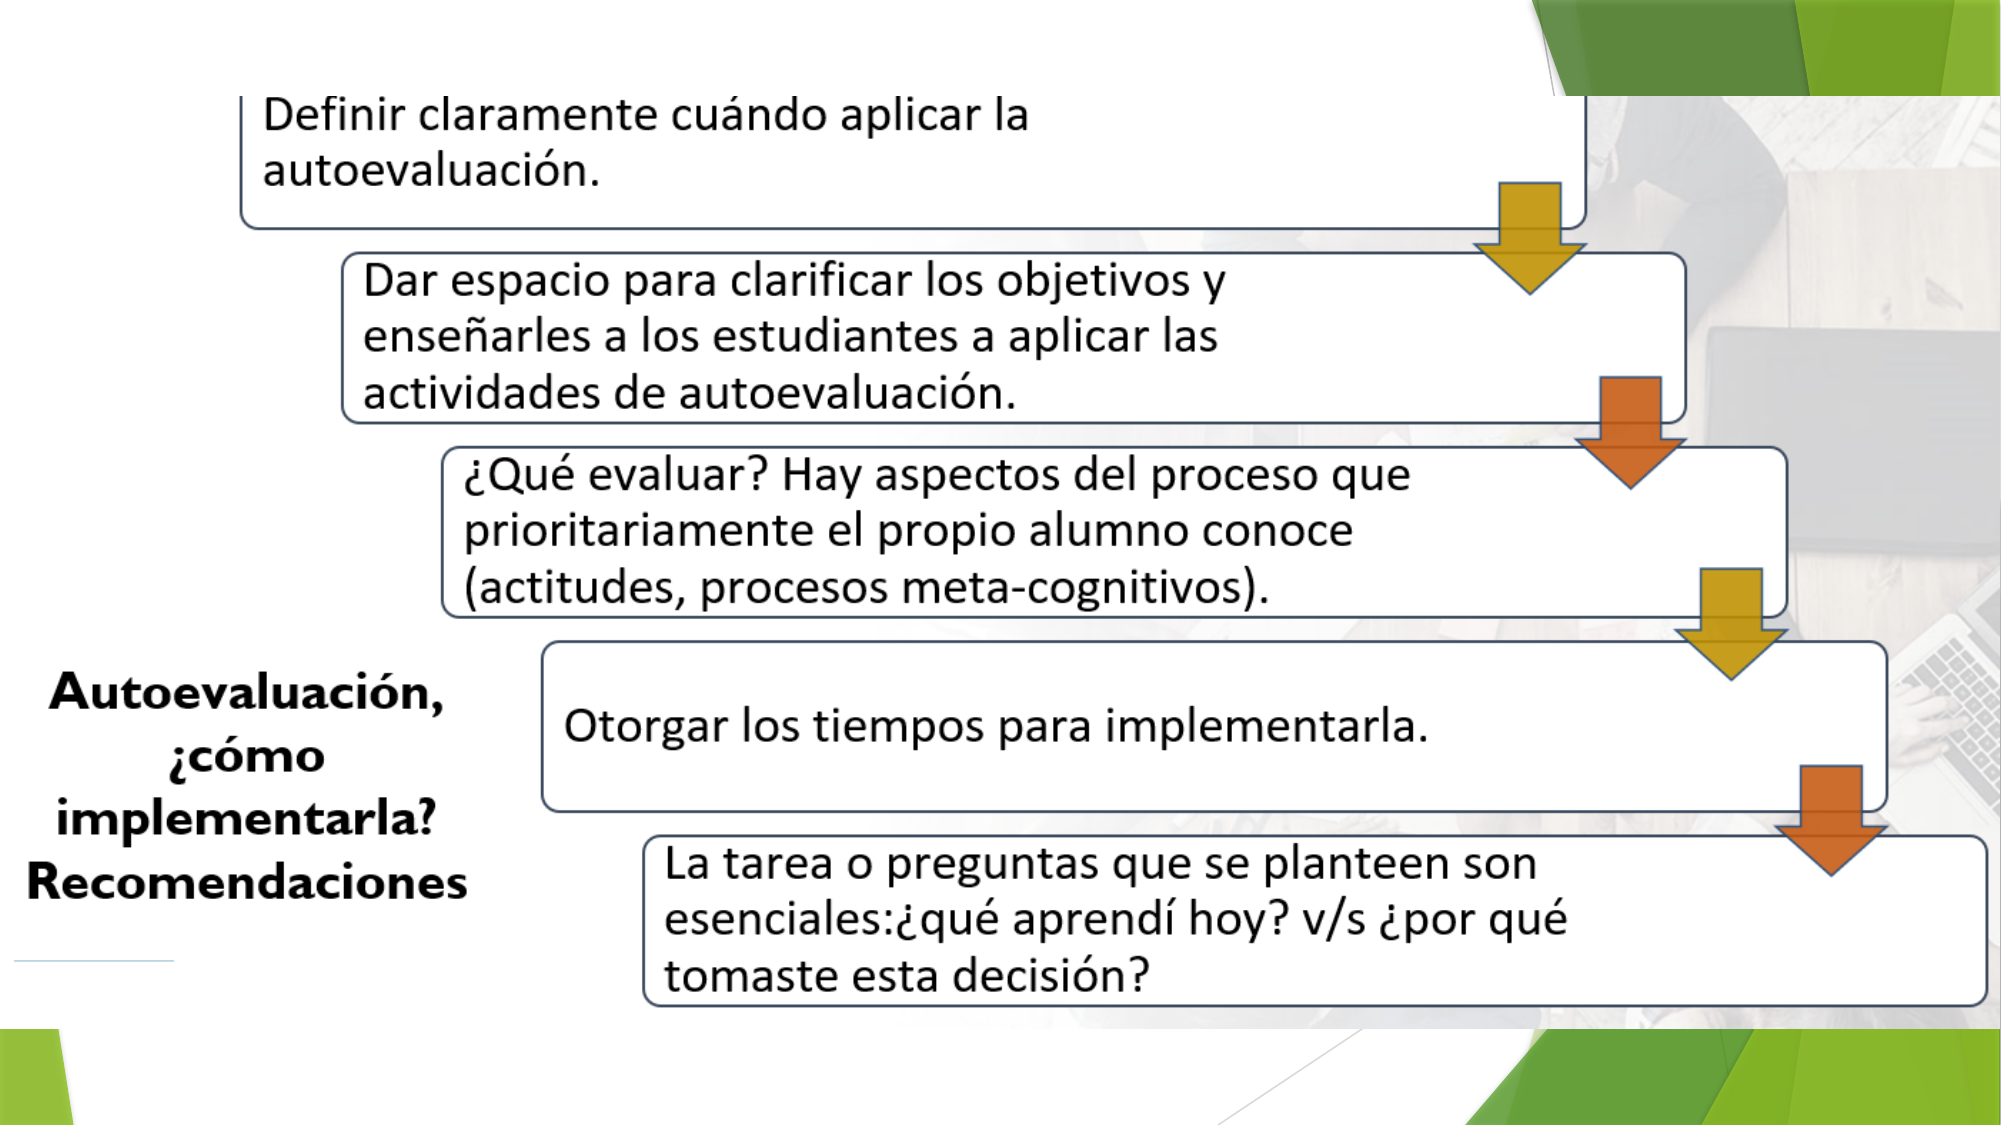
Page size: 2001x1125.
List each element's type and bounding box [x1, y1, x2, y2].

picture [0, 95, 2000, 1030]
